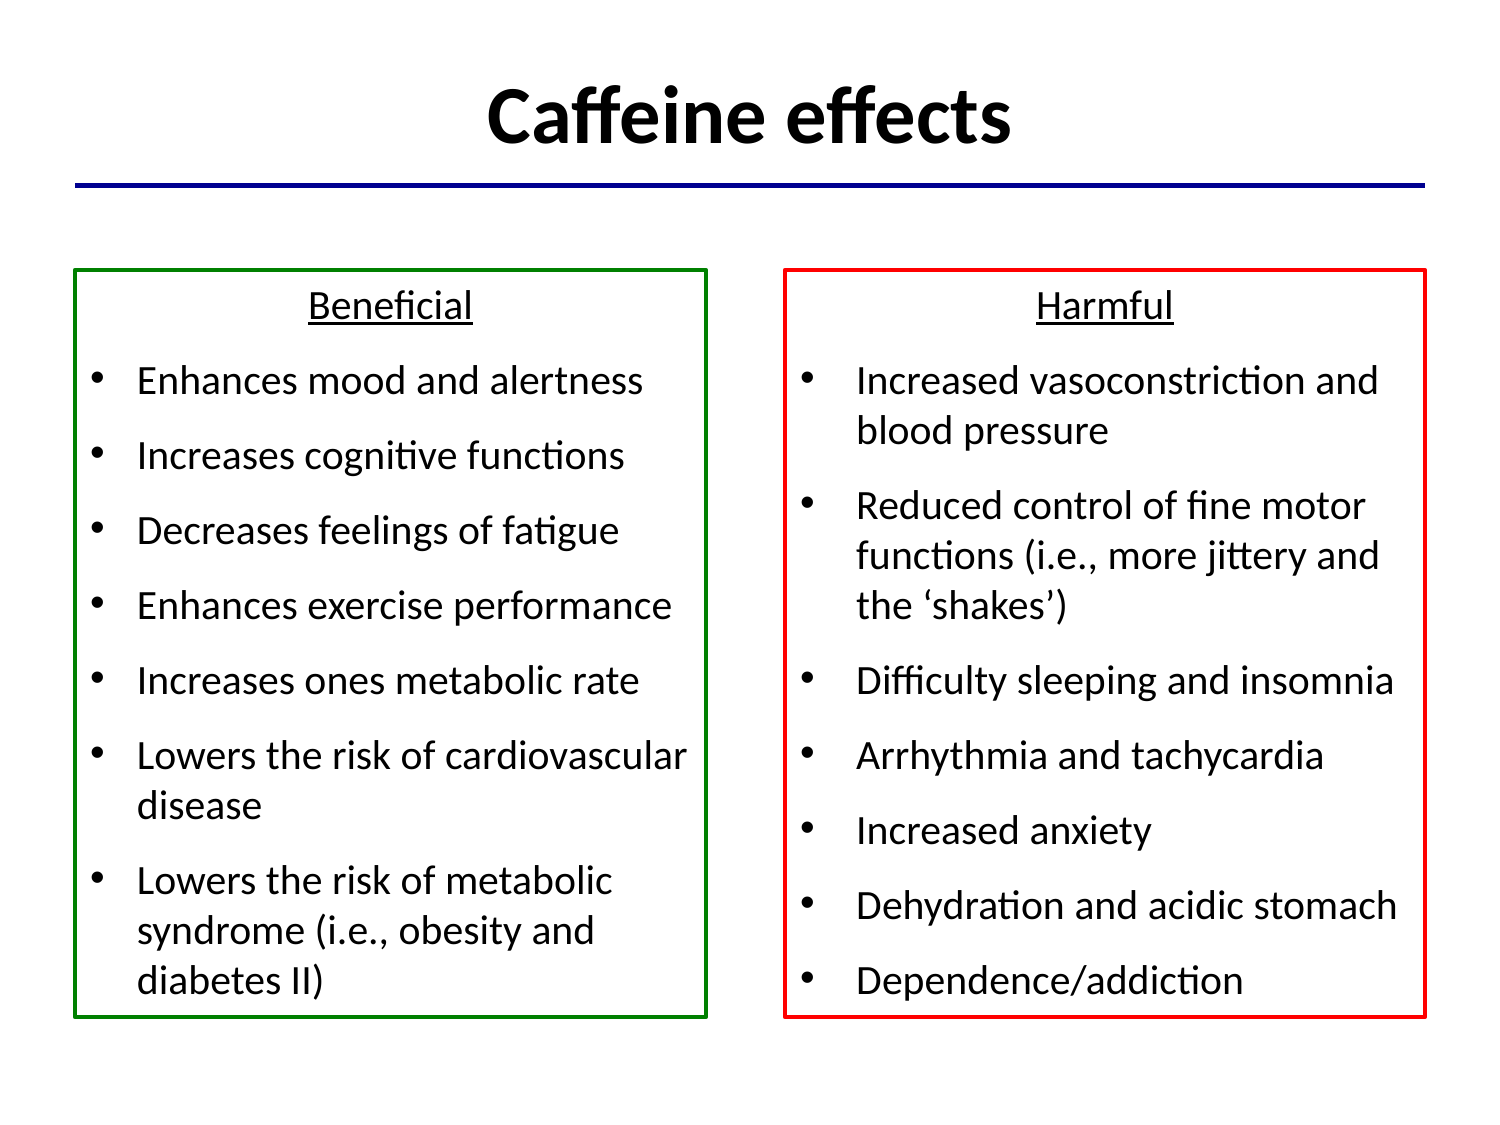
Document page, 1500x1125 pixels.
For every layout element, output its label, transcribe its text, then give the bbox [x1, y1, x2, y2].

text_box Beneficial Enhances mood and alertness Increases cognitive functions Decreases feelings of fatigue Enhances exercise performance Increases ones metabolic rate Lowers the risk of cardiovascular disease Lowers the risk of metabolic syndrome (i.e., obesity and diabetes II) [75, 269, 706, 1018]
text_box Harmful Increased vasoconstriction and blood pressure Reduced control of fine motor functions (i.e., more jittery and the ‘shakes’) Difficulty sleeping and insomnia Arrhythmia and tachycardia Increased anxiety Dehydration and acidic stomach Dependence/addiction [785, 269, 1425, 1018]
title Caffeine effects [75, 52, 1425, 168]
